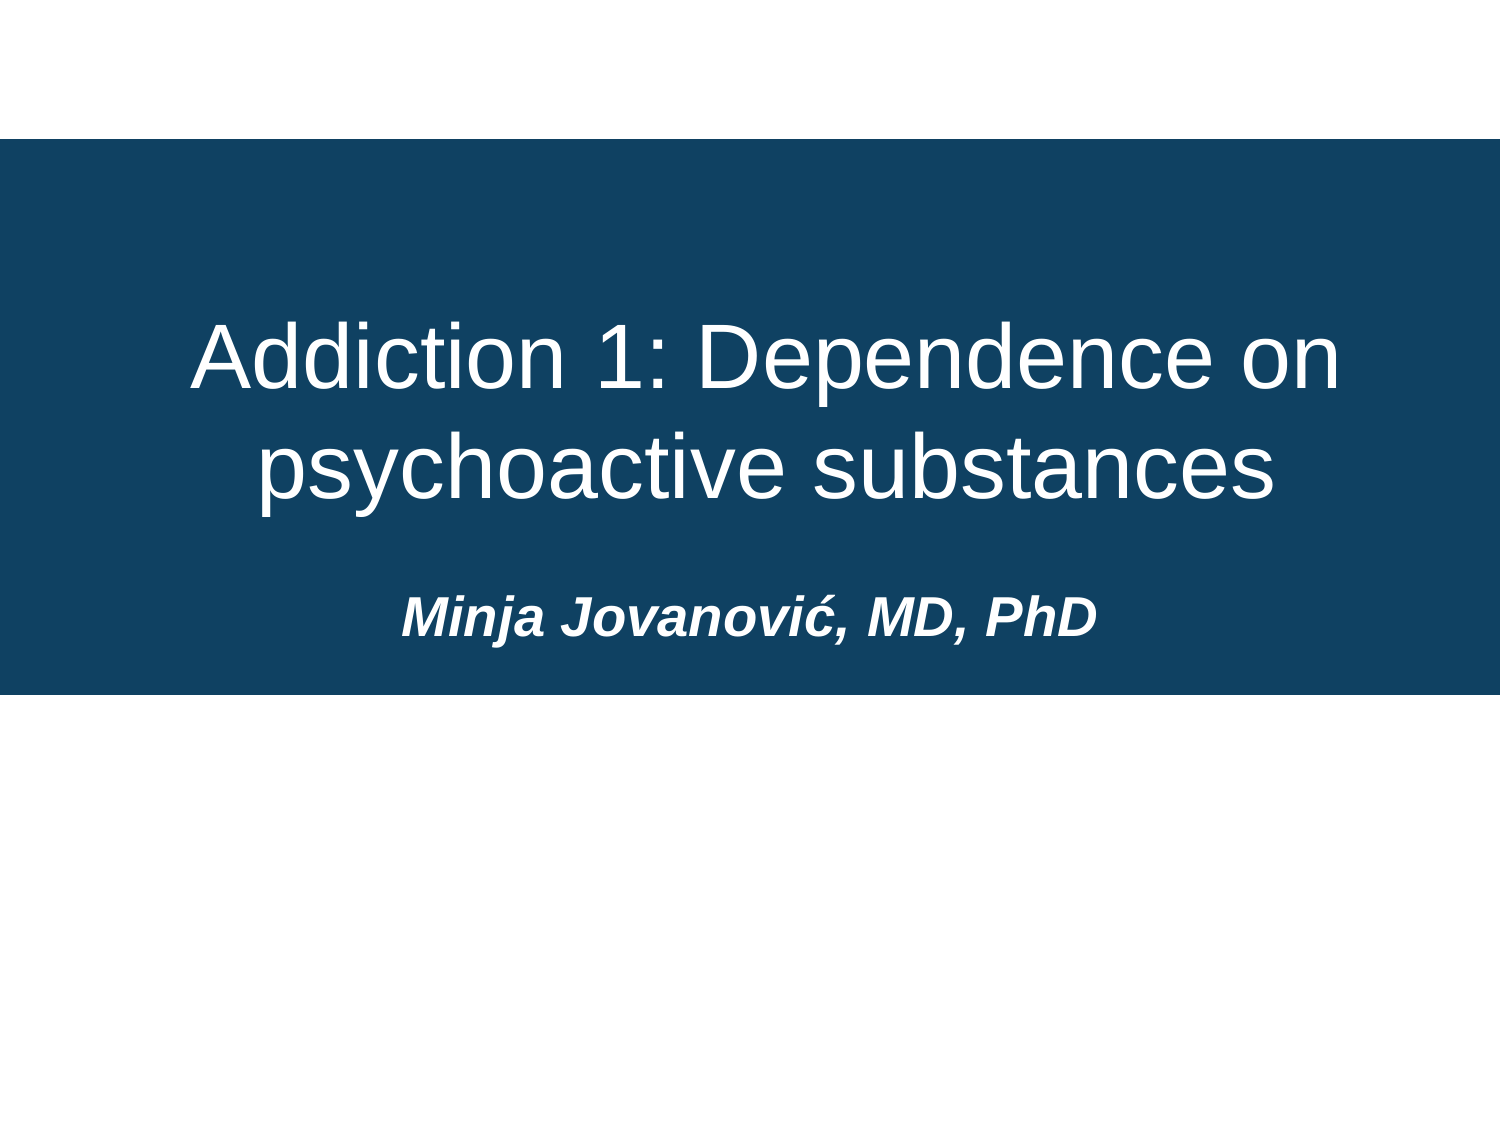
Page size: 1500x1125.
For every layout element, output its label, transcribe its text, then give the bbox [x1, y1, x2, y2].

text_box [0, 139, 1500, 695]
subtitle Minja Jovanović, MD, PhD [187, 572, 1313, 652]
title Addiction 1: Dependence on psychoactive substances [112, 253, 1423, 560]
